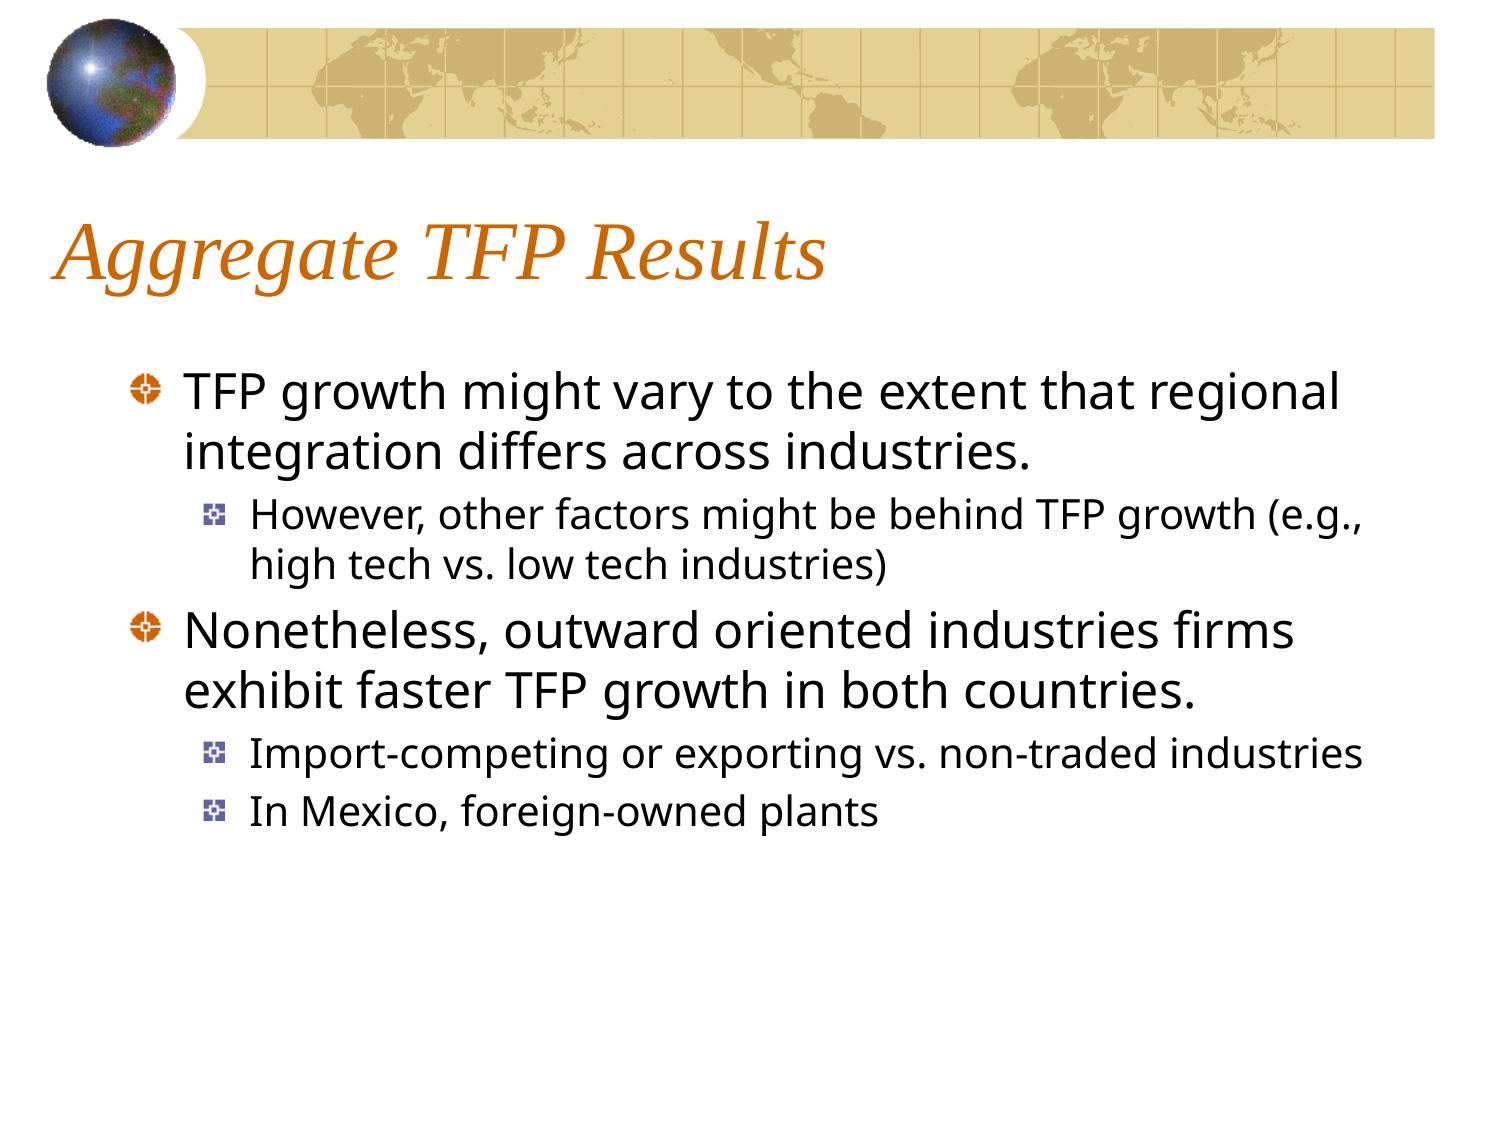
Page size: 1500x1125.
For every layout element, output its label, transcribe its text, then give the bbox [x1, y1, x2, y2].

picture [127, 610, 163, 646]
picture [202, 798, 225, 821]
picture [202, 502, 225, 525]
picture [42, 14, 190, 151]
list TFP growth might vary to the extent that regional integration differs across industries. However, other factors might be behind TFP growth (e.g., high tech vs. low tech industries) Nonetheless, outward oriented industries firms exhibit faster TFP growth in both countries. Import-competing or exporting vs. non-traded industries In Mexico, foreign-owned plants [112, 352, 1388, 1028]
picture [127, 372, 163, 408]
picture [202, 740, 225, 763]
title Aggregate TFP Results [40, 152, 1316, 341]
